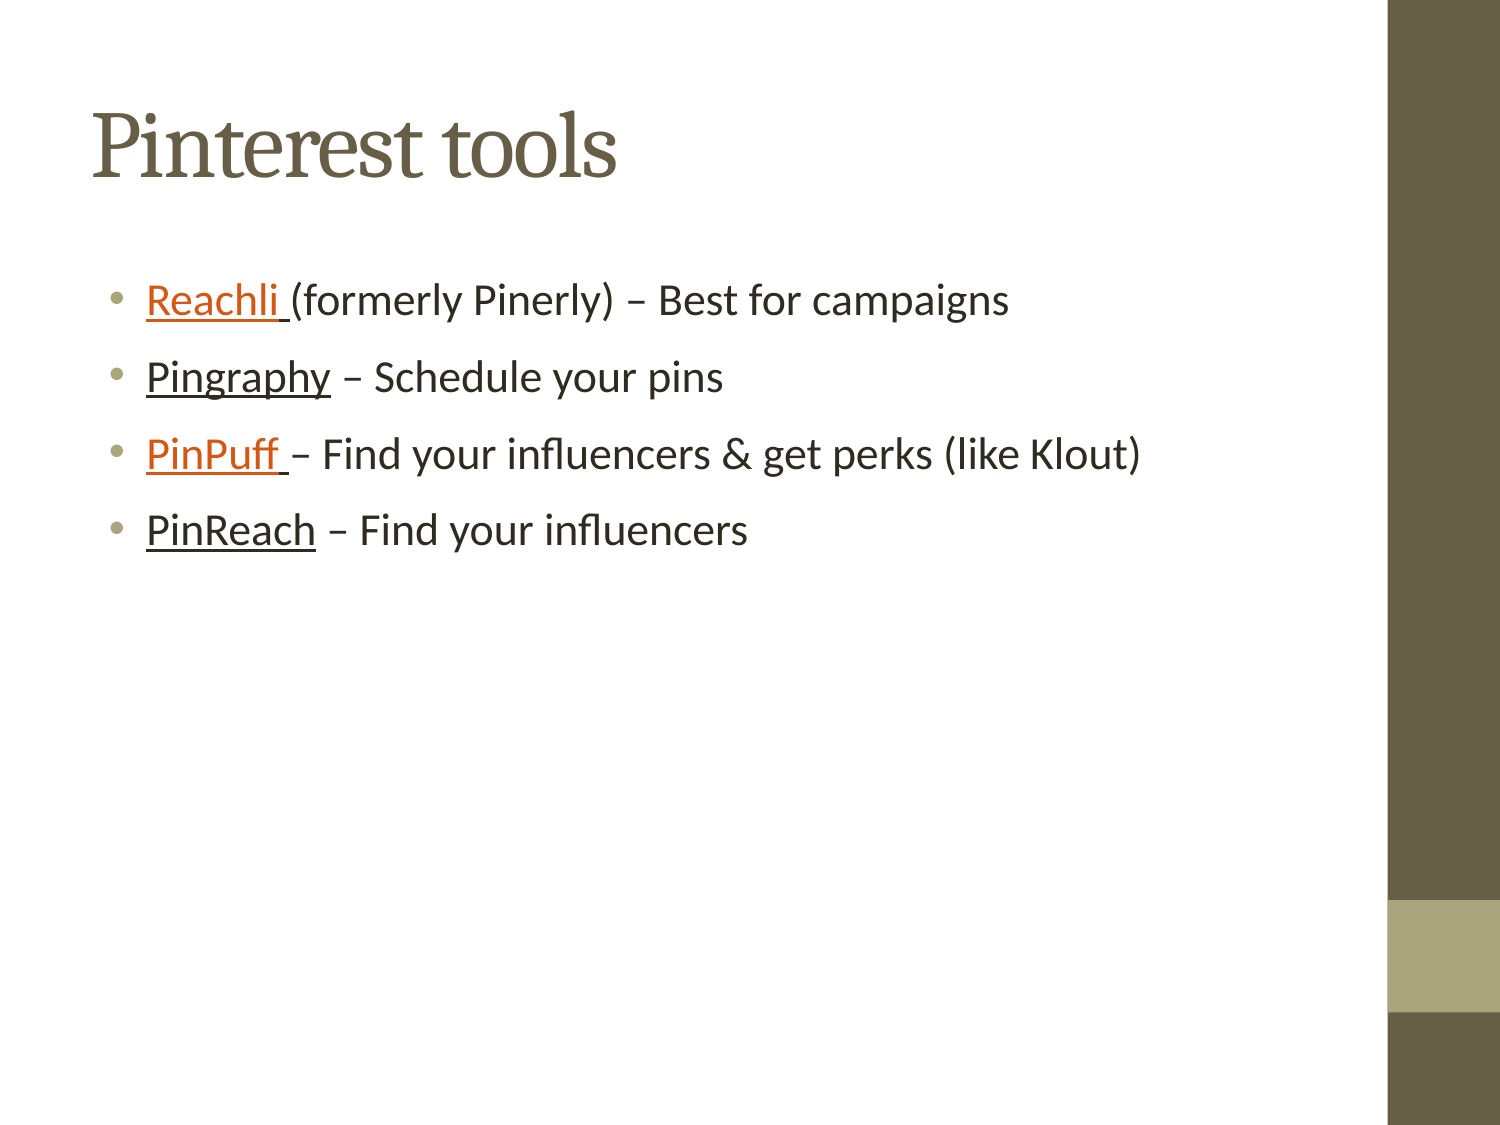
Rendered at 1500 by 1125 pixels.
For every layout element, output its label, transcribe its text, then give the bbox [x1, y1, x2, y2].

list Reachli (formerly Pinerly) – Best for campaigns Pingraphy – Schedule your pins PinPuff – Find your influencers & get perks (like Klout) PinReach – Find your influencers [75, 262, 1325, 1050]
title Pinterest tools [75, 45, 1325, 233]
